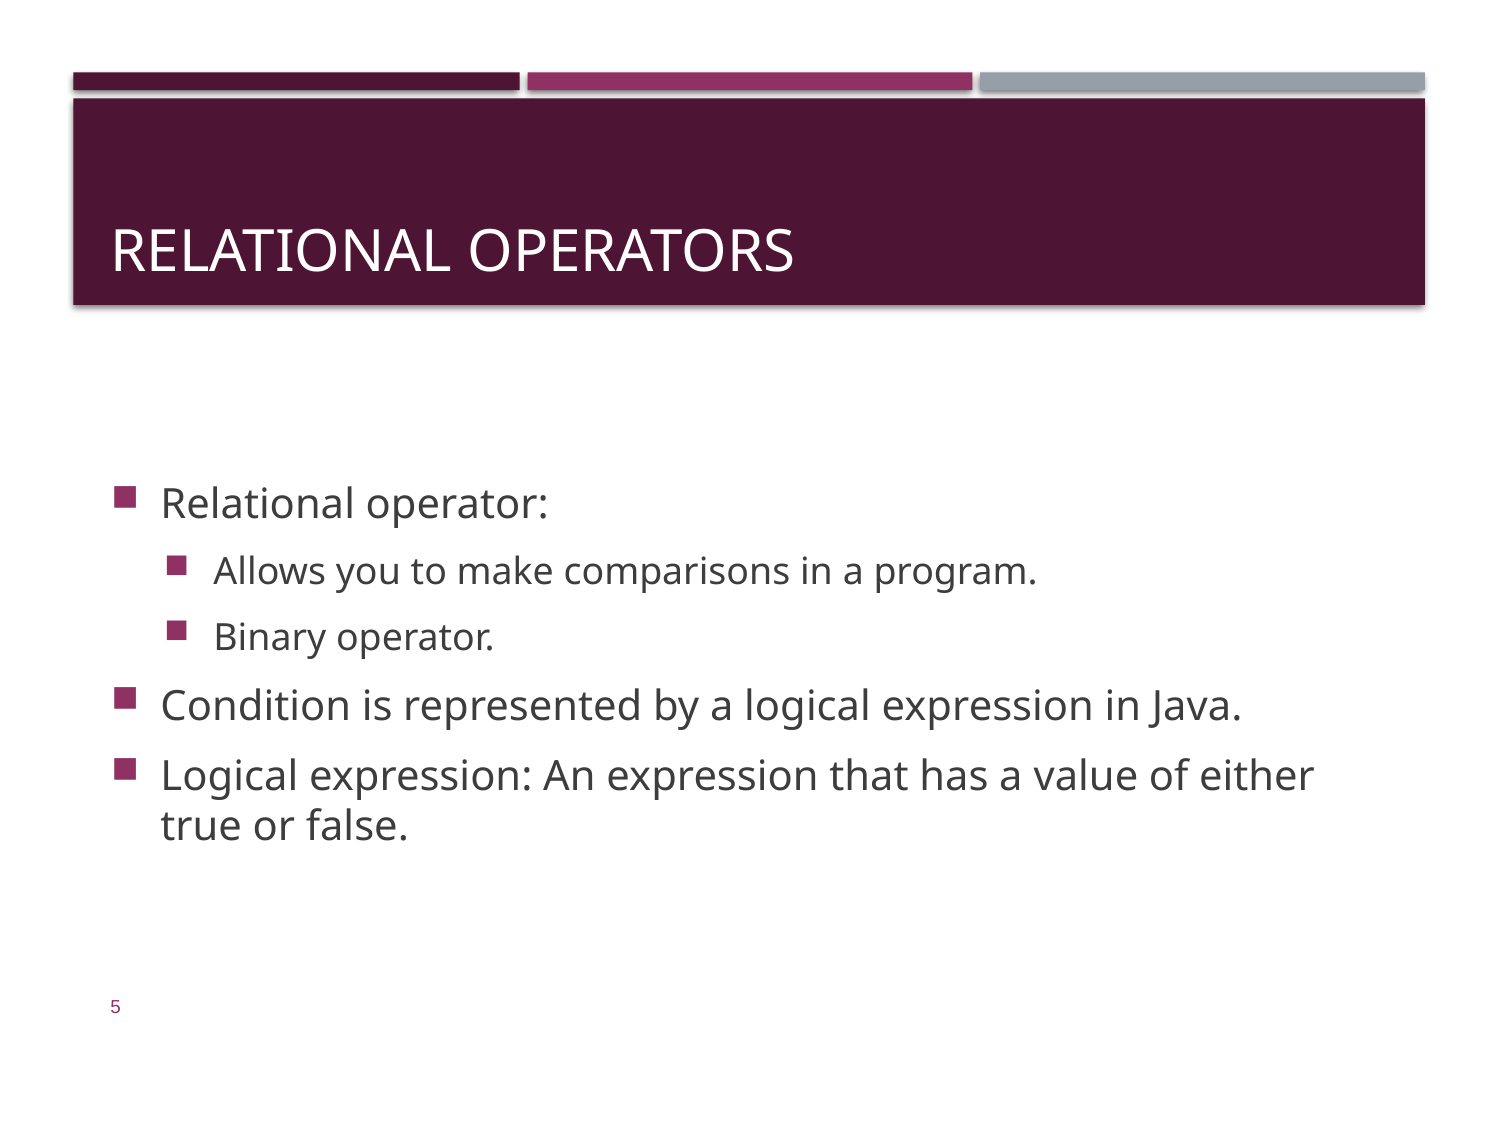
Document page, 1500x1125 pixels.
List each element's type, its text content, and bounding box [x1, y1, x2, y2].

slide_number 5 [95, 976, 895, 1037]
title Relational Operators [95, 112, 1406, 291]
list Relational operator: Allows you to make comparisons in a program. Binary operator. Condition is represented by a logical expression in Java. Logical expression: An expression that has a value of either true or false. [95, 365, 1407, 962]
